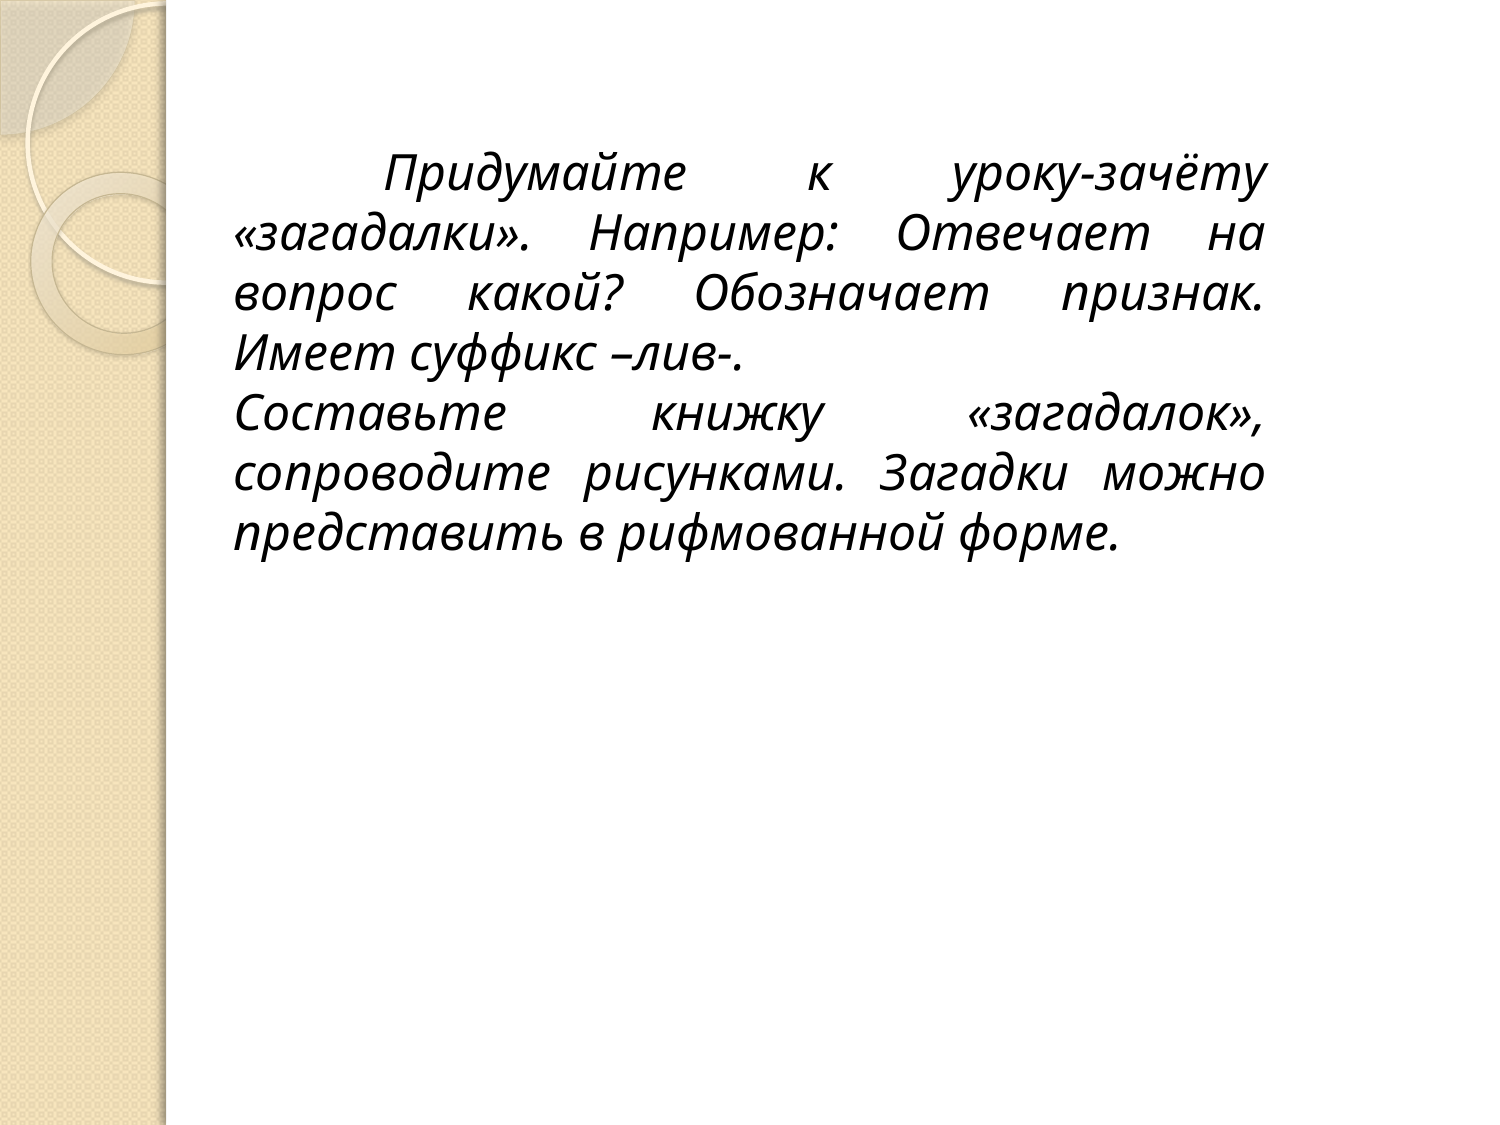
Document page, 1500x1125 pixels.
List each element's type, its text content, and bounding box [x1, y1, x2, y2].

text_box Придумайте к уроку-зачёту «загадалки». Например: Отвечает на вопрос какой? Обозначает признак. Имеет суффикс –лив-. Составьте книжку «загадалок», сопроводите рисунками. Загадки можно представить в рифмованной форме. [218, 133, 1282, 568]
